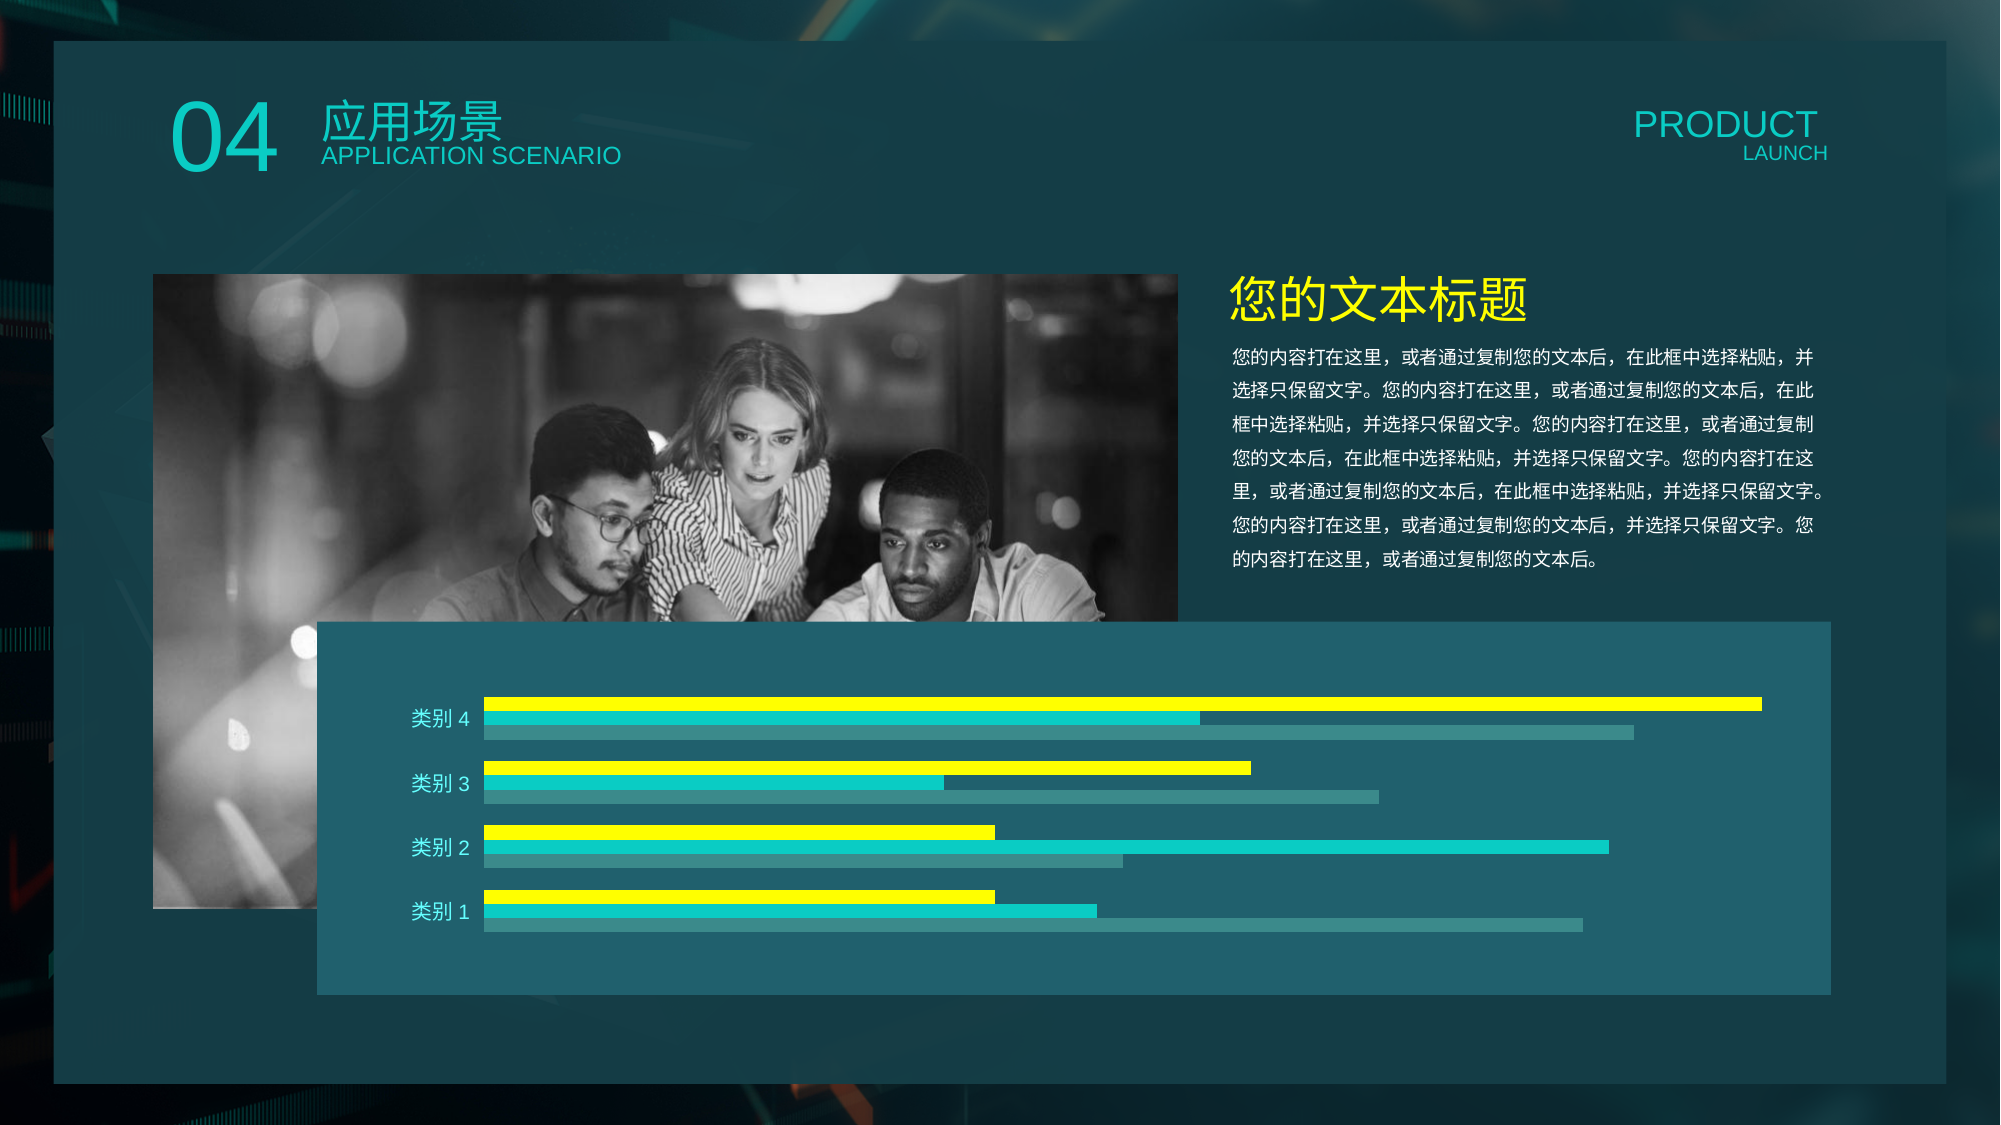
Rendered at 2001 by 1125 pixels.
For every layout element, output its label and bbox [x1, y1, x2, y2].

chart [352, 642, 2000, 947]
picture [0, 0, 2000, 1125]
